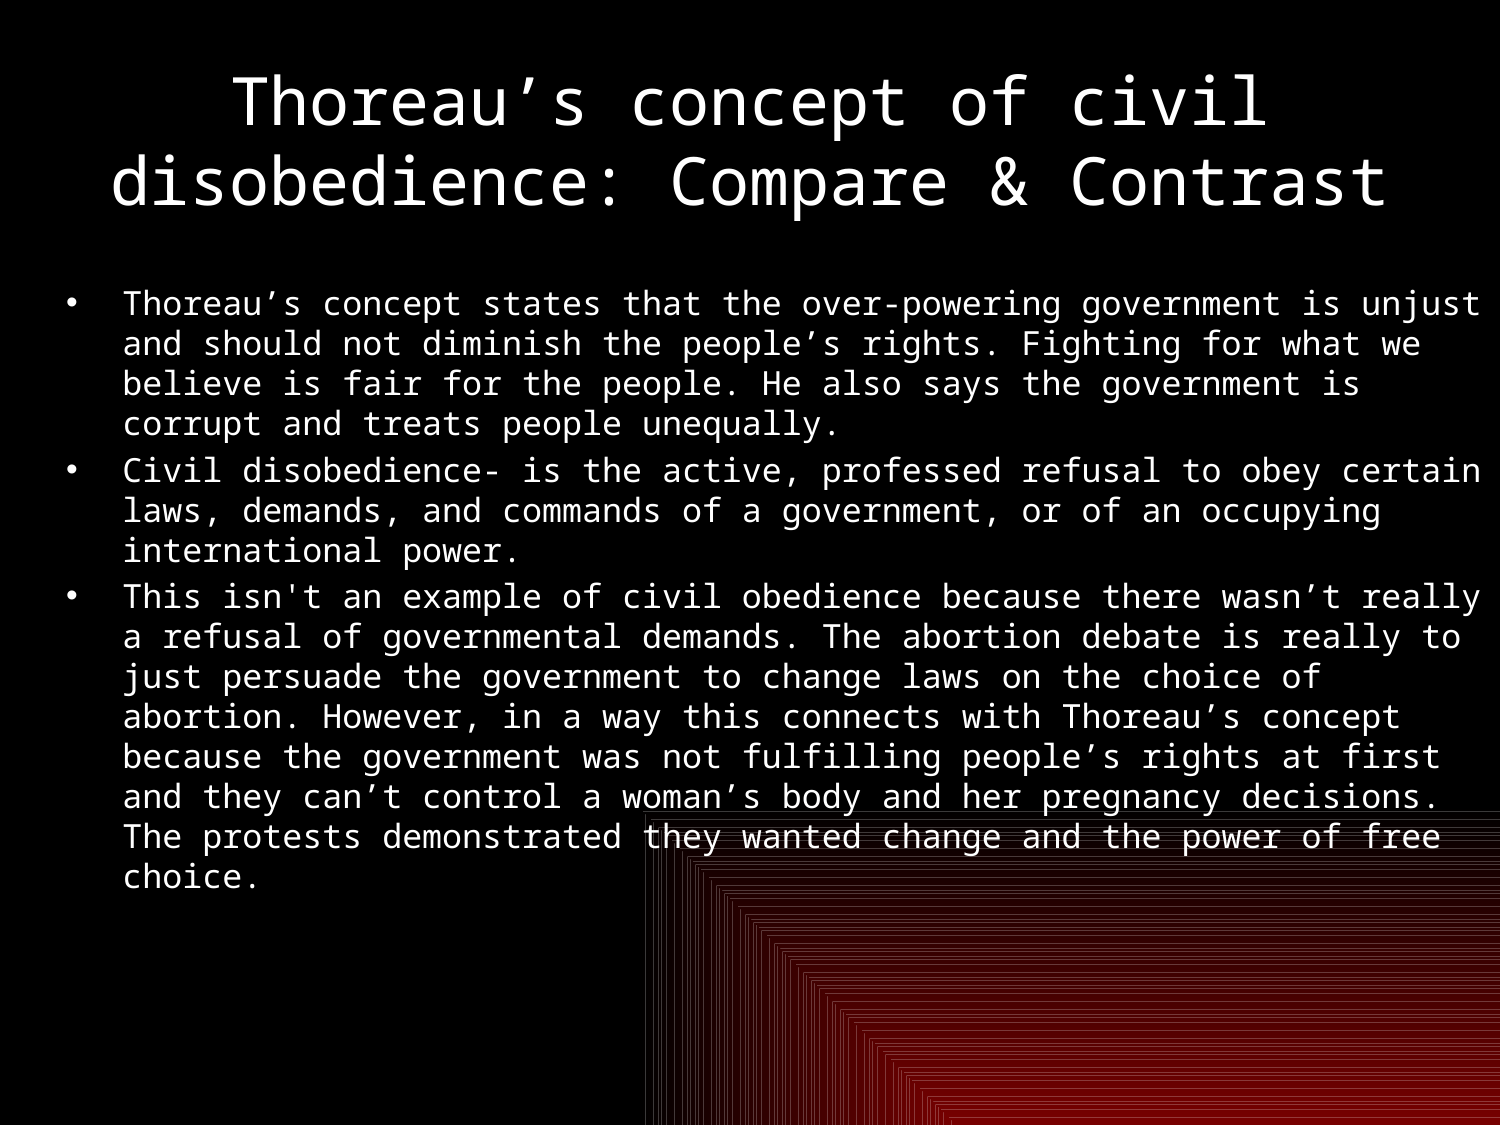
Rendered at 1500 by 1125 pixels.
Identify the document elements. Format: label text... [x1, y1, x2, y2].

list Thoreau’s concept states that the over-powering government is unjust and should not diminish the people’s rights. Fighting for what we believe is fair for the people. He also says the government is corrupt and treats people unequally. Civil disobedience- is the active, professed refusal to obey certain laws, demands, and commands of a government, or of an occupying international power. This isn't an example of civil obedience because there wasn’t really a refusal of governmental demands. The abortion debate is really to just persuade the government to change laws on the choice of abortion. However, in a way this connects with Thoreau’s concept because the government was not fulfilling people’s rights at first and they can’t control a woman’s body and her pregnancy decisions. The protests demonstrated they wanted change and the power of free choice. [51, 275, 1500, 1125]
title Thoreau’s concept of civil disobedience: Compare & Contrast [75, 45, 1425, 233]
